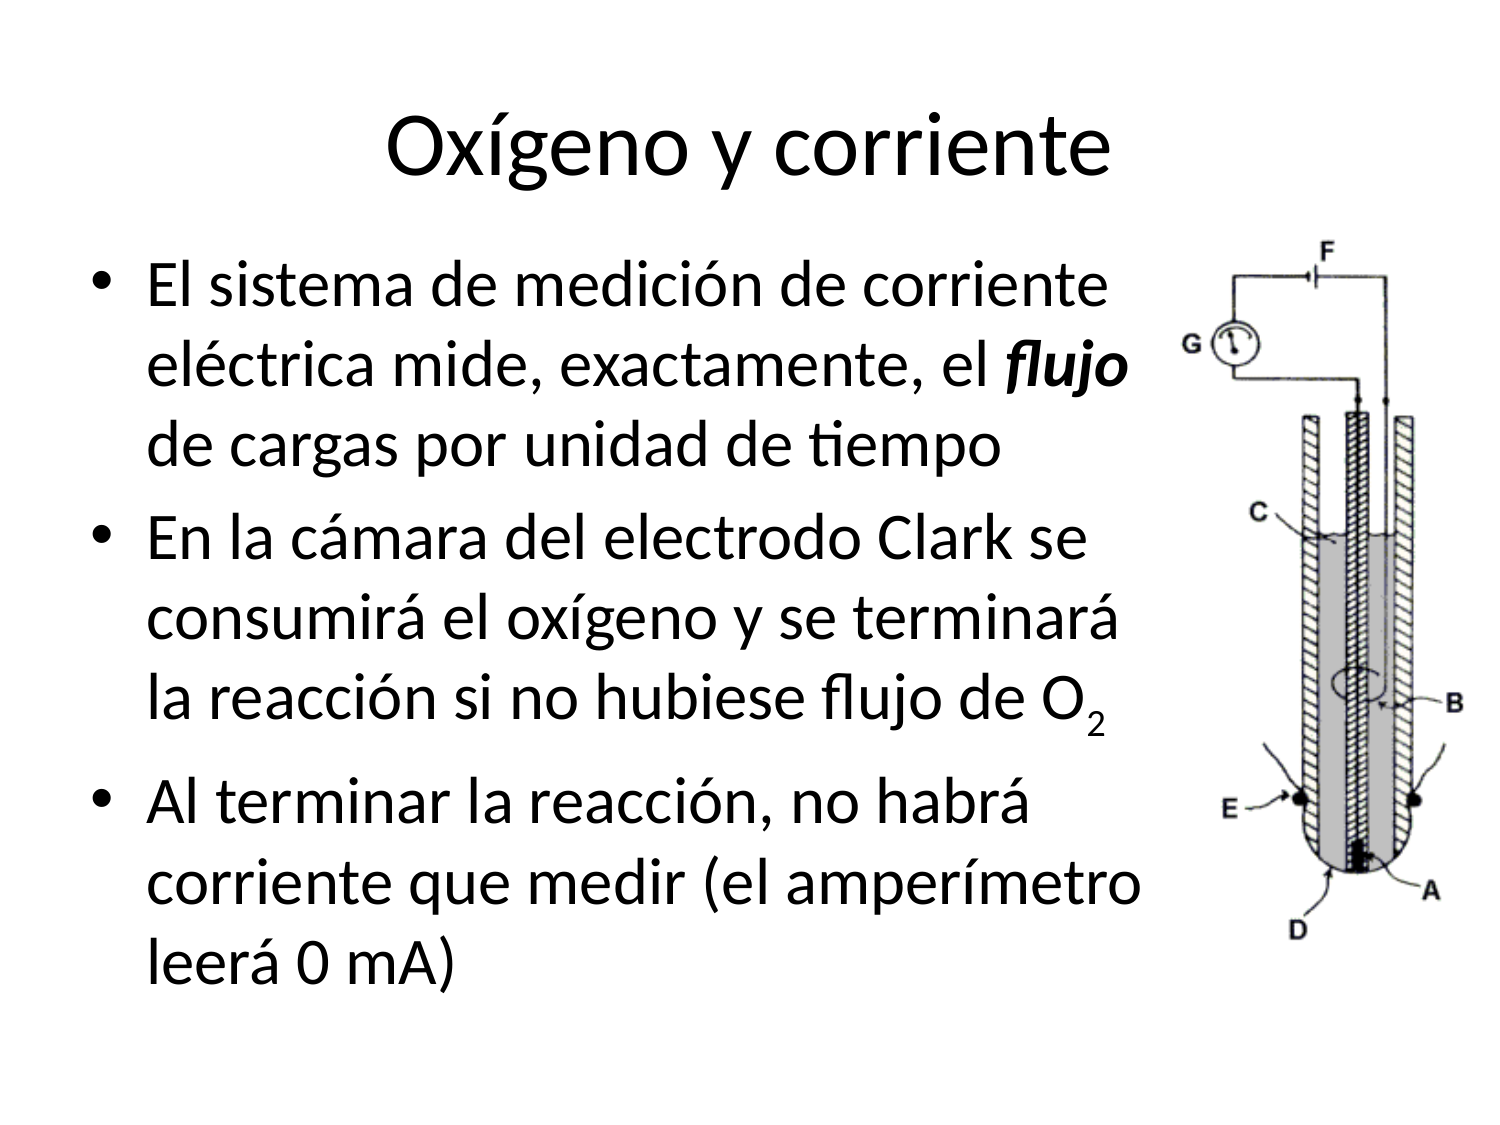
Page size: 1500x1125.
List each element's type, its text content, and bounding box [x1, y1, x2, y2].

title Oxígeno y corriente [75, 45, 1425, 233]
picture [1172, 231, 1500, 965]
list El sistema de medición de corriente eléctrica mide, exactamente, el flujo de cargas por unidad de tiempo En la cámara del electrodo Clark se consumirá el oxígeno y se terminará la reacción si no hubiese flujo de O2 Al terminar la reacción, no habrá corriente que medir (el amperímetro leerá 0 mA) [75, 231, 1164, 1071]
